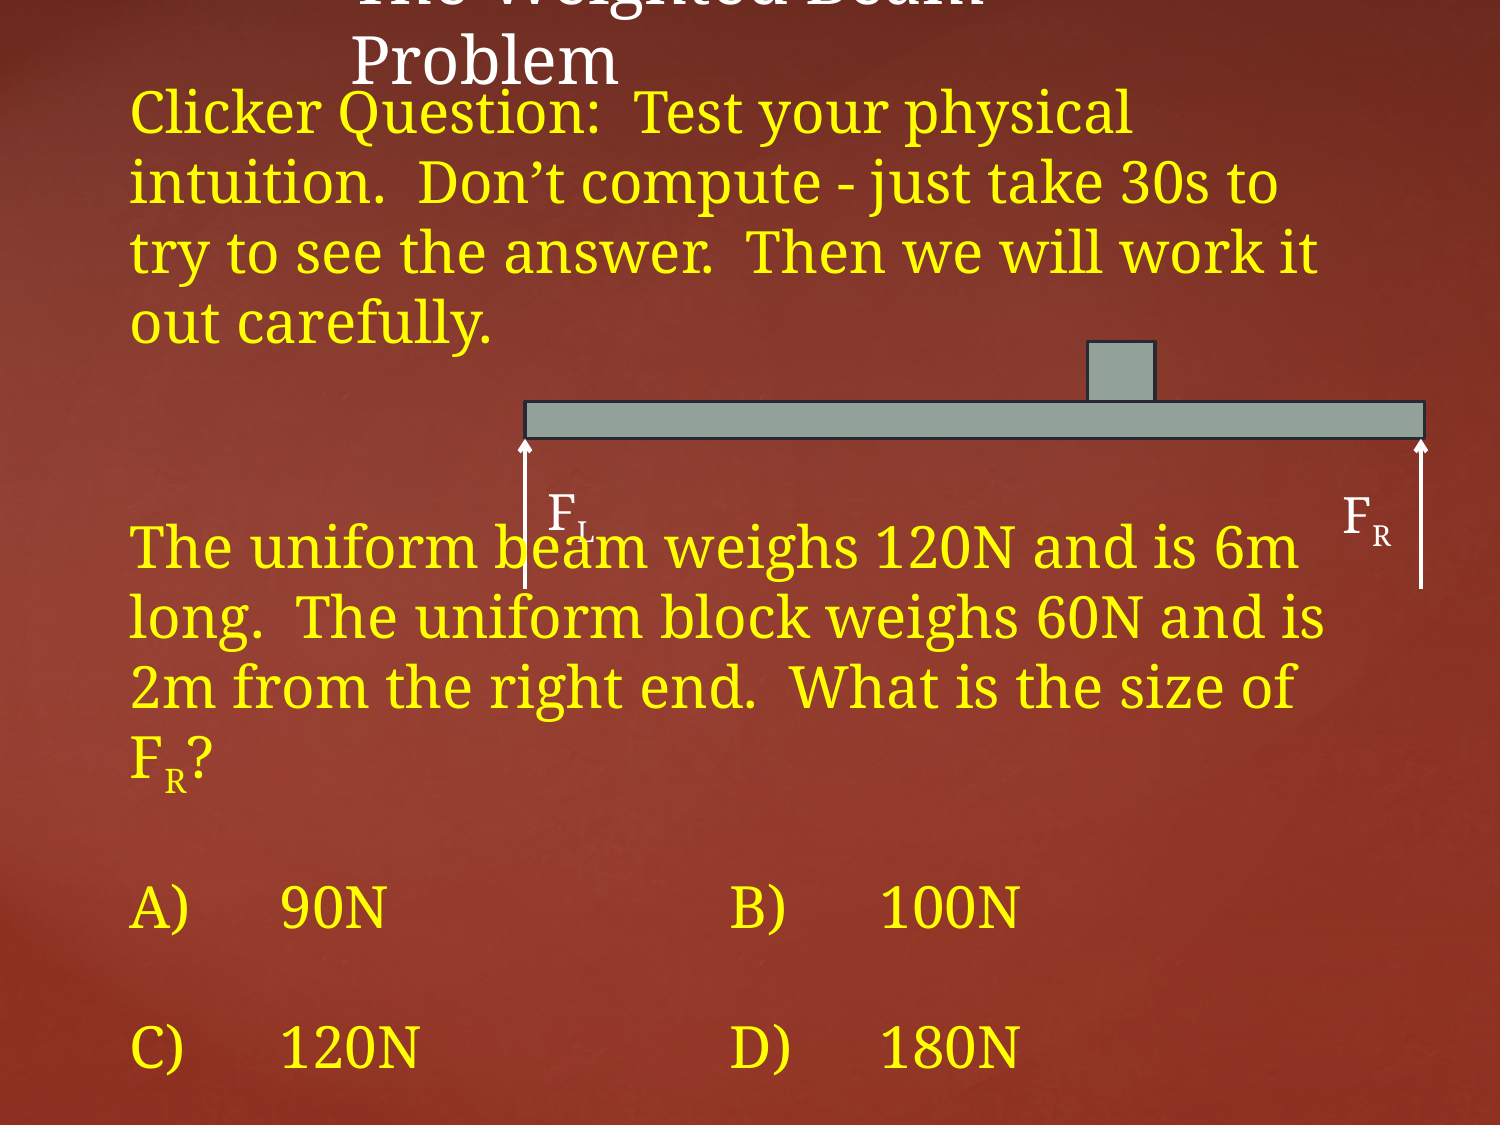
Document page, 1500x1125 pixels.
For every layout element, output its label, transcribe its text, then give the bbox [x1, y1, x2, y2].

text_box The Weighted Beam Problem [335, 20, 1133, 105]
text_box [524, 340, 1426, 590]
text_box The uniform beam weighs 120N and is 6m long. The uniform block weighs 60N and is 2m from the right end. What is the size of FR? A) 90N B) 100N C) 120N D) 180N [115, 600, 1353, 1088]
title Clicker Question: Test your physical intuition. Don’t compute - just take 30s to try to see the answer. Then we will work it out carefully. [115, 149, 1353, 363]
